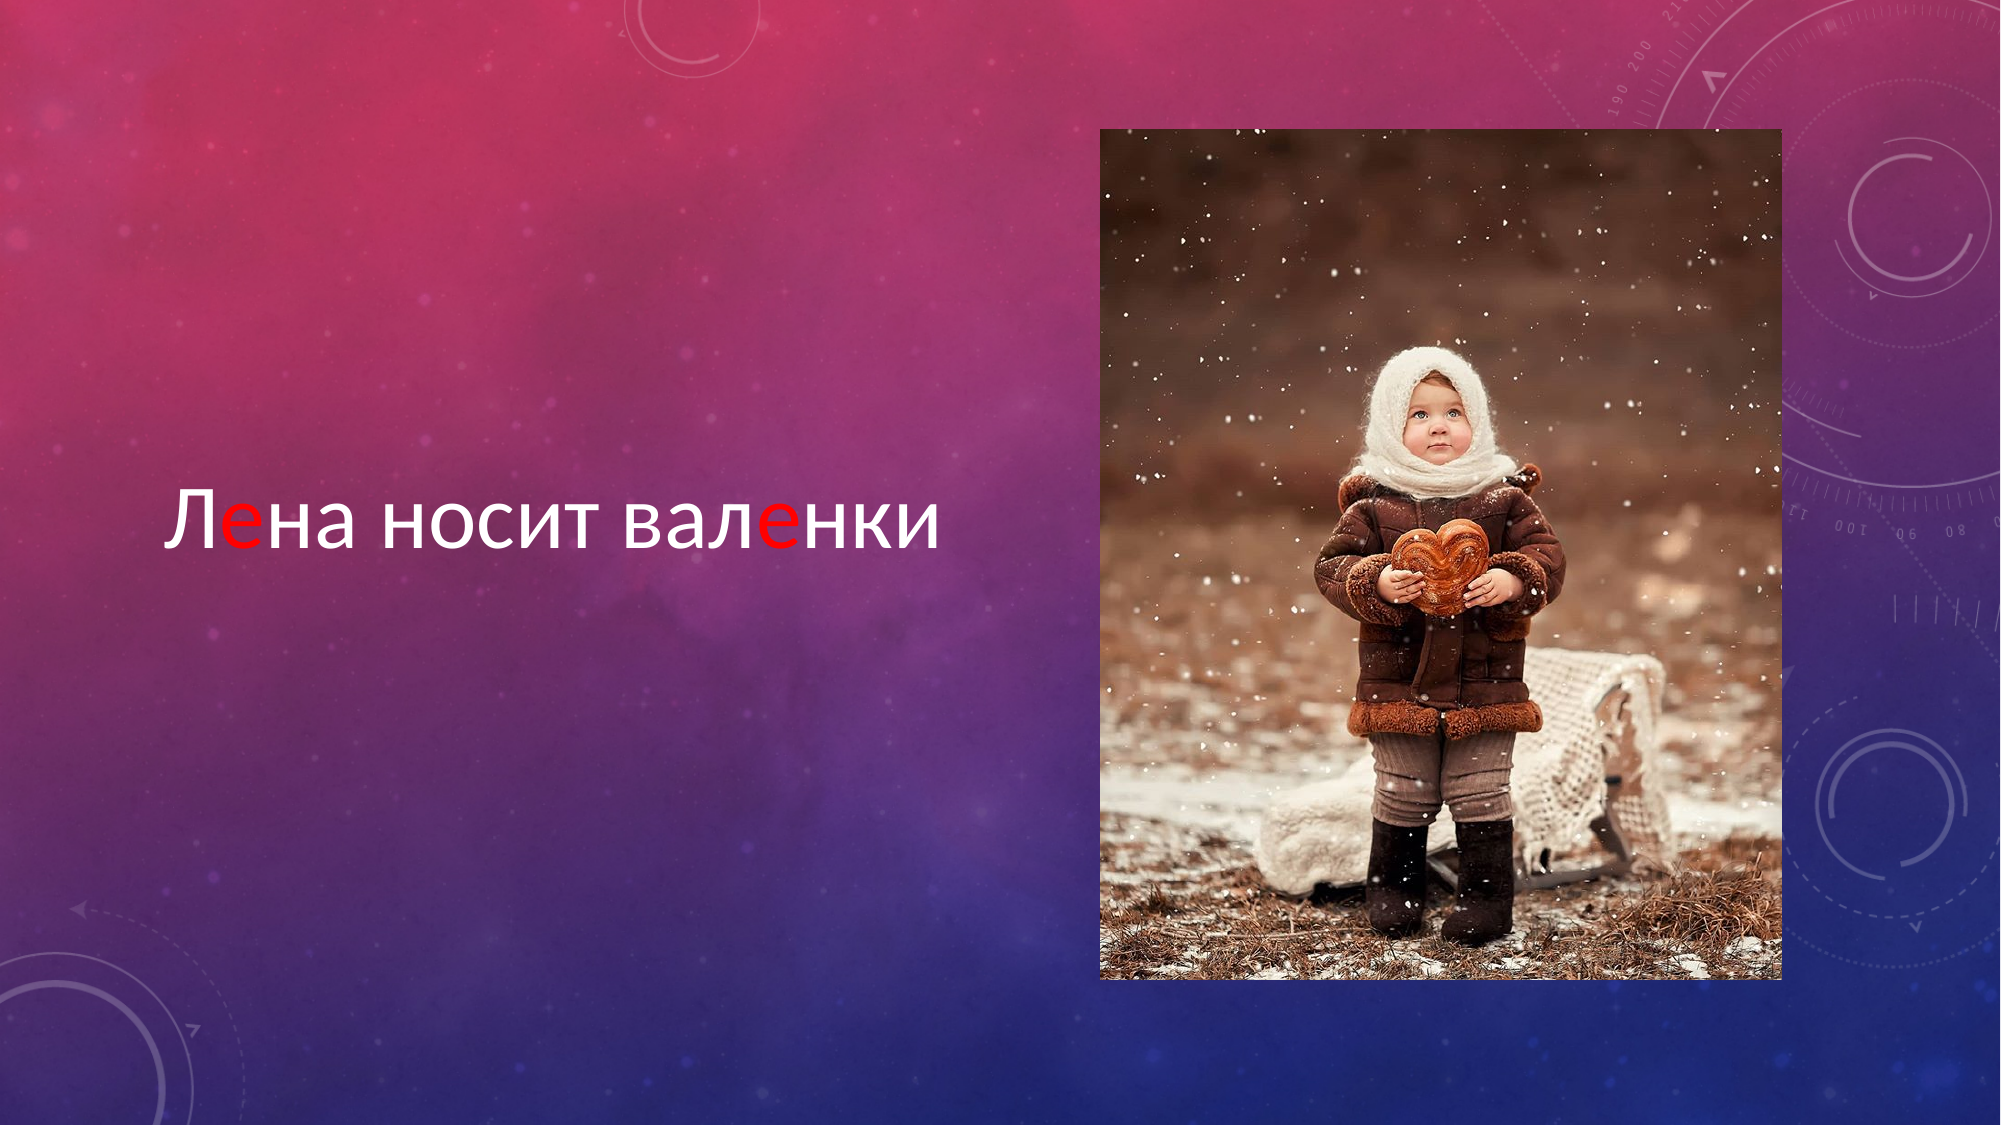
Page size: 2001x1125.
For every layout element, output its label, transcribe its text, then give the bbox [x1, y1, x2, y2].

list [1100, 129, 1782, 980]
list Лена носит валенки [148, 448, 1017, 749]
picture [0, 0, 2001, 1125]
